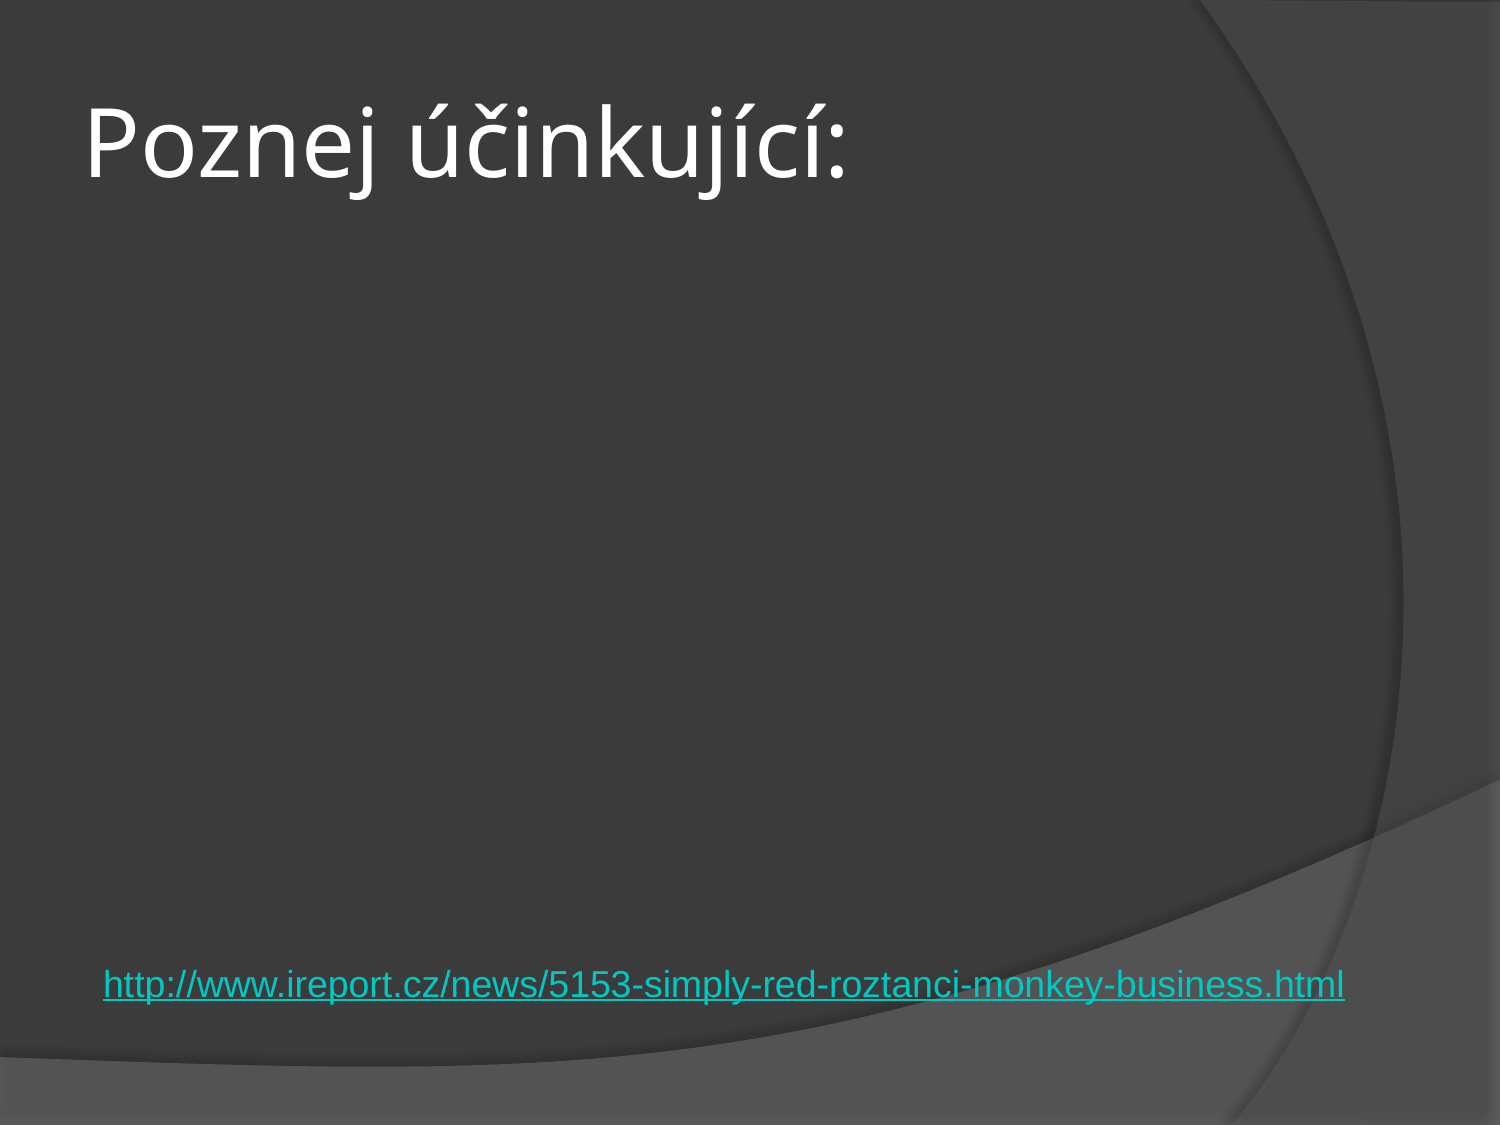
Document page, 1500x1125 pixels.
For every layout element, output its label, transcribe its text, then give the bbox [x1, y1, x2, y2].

text_box http://www.ireport.cz/news/5153-simply-red-roztanci-monkey-business.html [88, 952, 1388, 1012]
title Poznej účinkující: [75, 45, 1300, 233]
